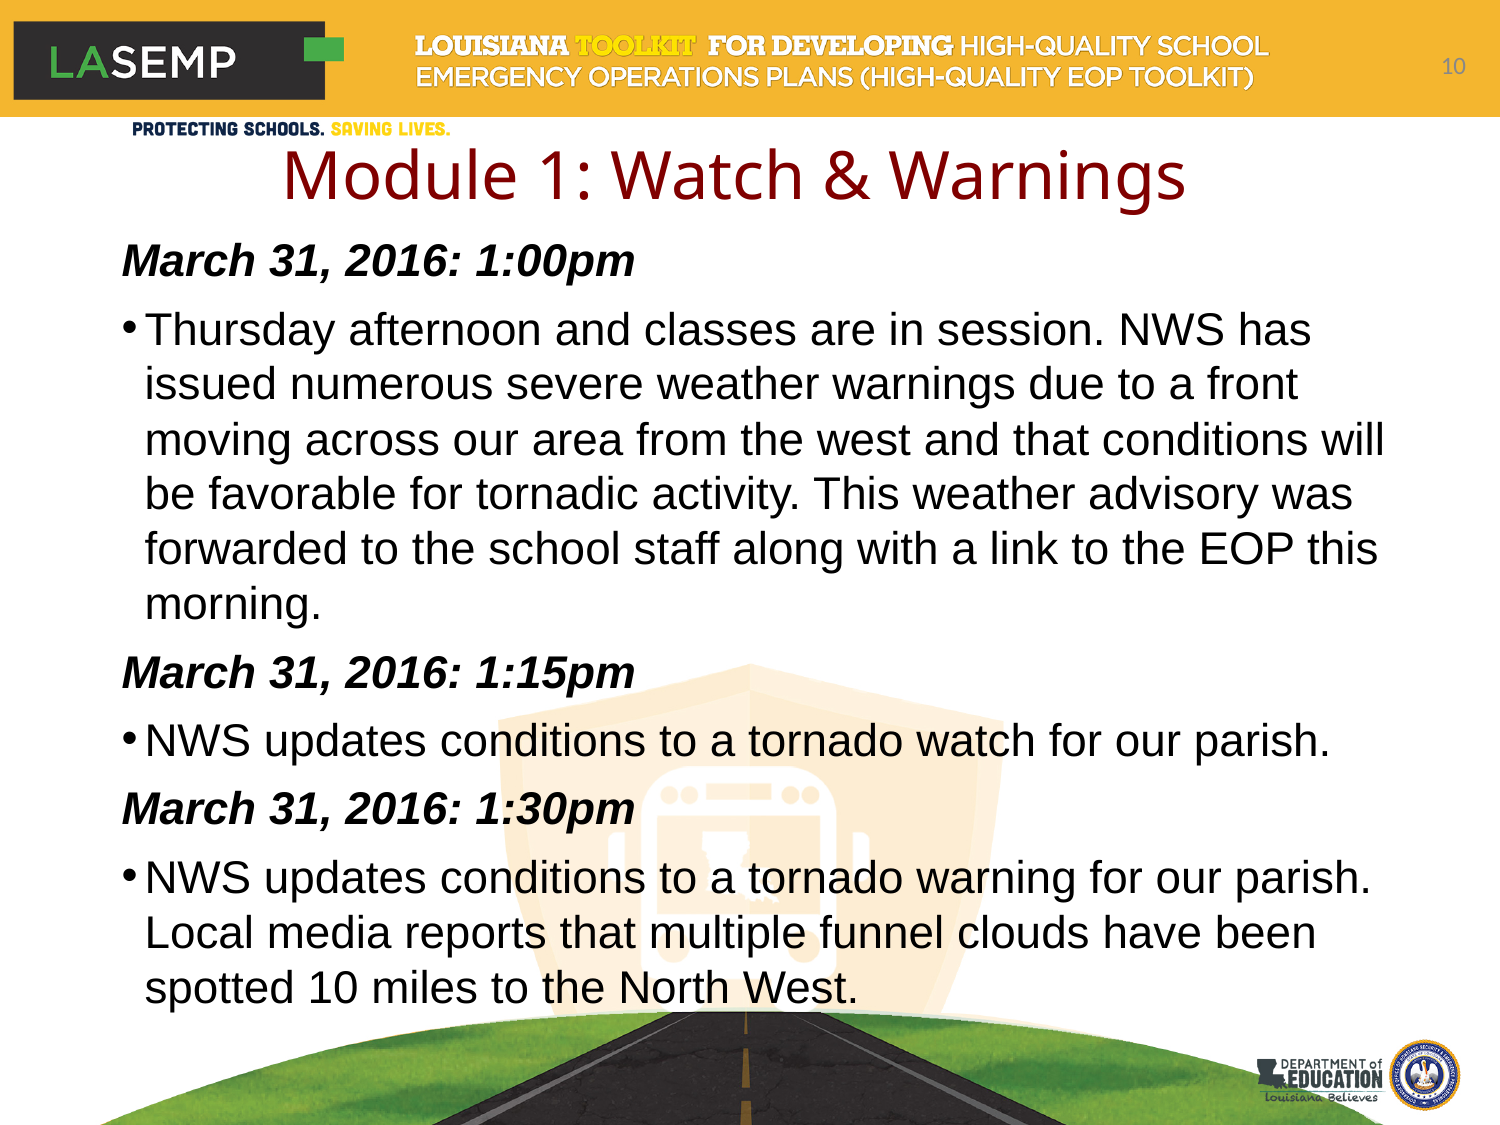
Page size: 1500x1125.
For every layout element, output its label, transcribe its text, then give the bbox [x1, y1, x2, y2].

title Module 1: Watch & Warnings [59, 34, 1410, 222]
picture [0, 0, 1500, 1125]
slide_number 10 [1131, 34, 1482, 95]
list March 31, 2016: 1:00pm Thursday afternoon and classes are in session. NWS has issued numerous severe weather warnings due to a front moving across our area from the west and that conditions will be favorable for tornadic activity. This weather advisory was forwarded to the school staff along with a link to the EOP this morning. March 31, 2016: 1:15pm NWS updates conditions to a tornado watch for our parish. March 31, 2016: 1:30pm NWS updates conditions to a tornado warning for our parish. Local media reports that multiple funnel clouds have been spotted 10 miles to the North West. [73, 223, 1424, 966]
